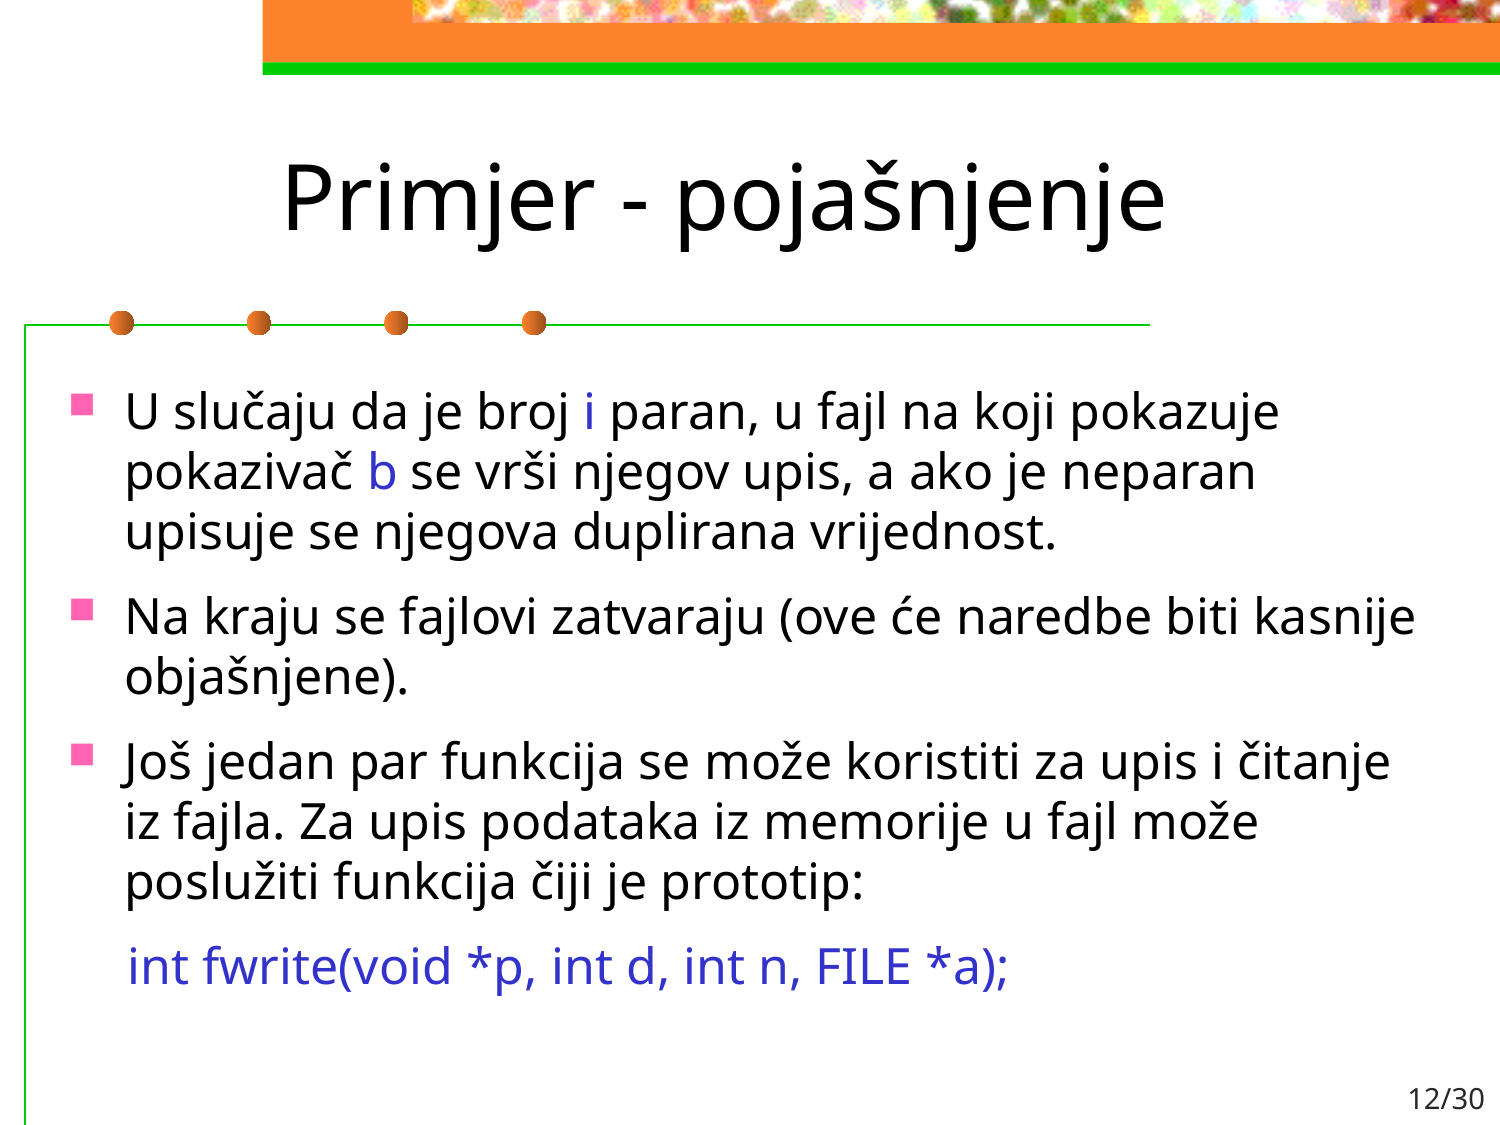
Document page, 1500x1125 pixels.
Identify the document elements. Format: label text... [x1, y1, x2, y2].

picture [412, 0, 1500, 23]
title Primjer - pojašnjenje [87, 99, 1363, 288]
list U slučaju da je broj i paran, u fajl na koji pokazuje pokazivač b se vrši njegov upis, a ako je neparan upisuje se njegova duplirana vrijednost. Na kraju se fajlovi zatvaraju (ove će naredbe biti kasnije objašnjene). Još jedan par funkcija se može koristiti za upis i čitanje iz fajla. Za upis podataka iz memorije u fajl može poslužiti funkcija čiji je prototip: int fwrite(void *p, int d, int n, FILE *a); [53, 371, 1447, 1047]
text_box 12/30 [1374, 1072, 1500, 1123]
